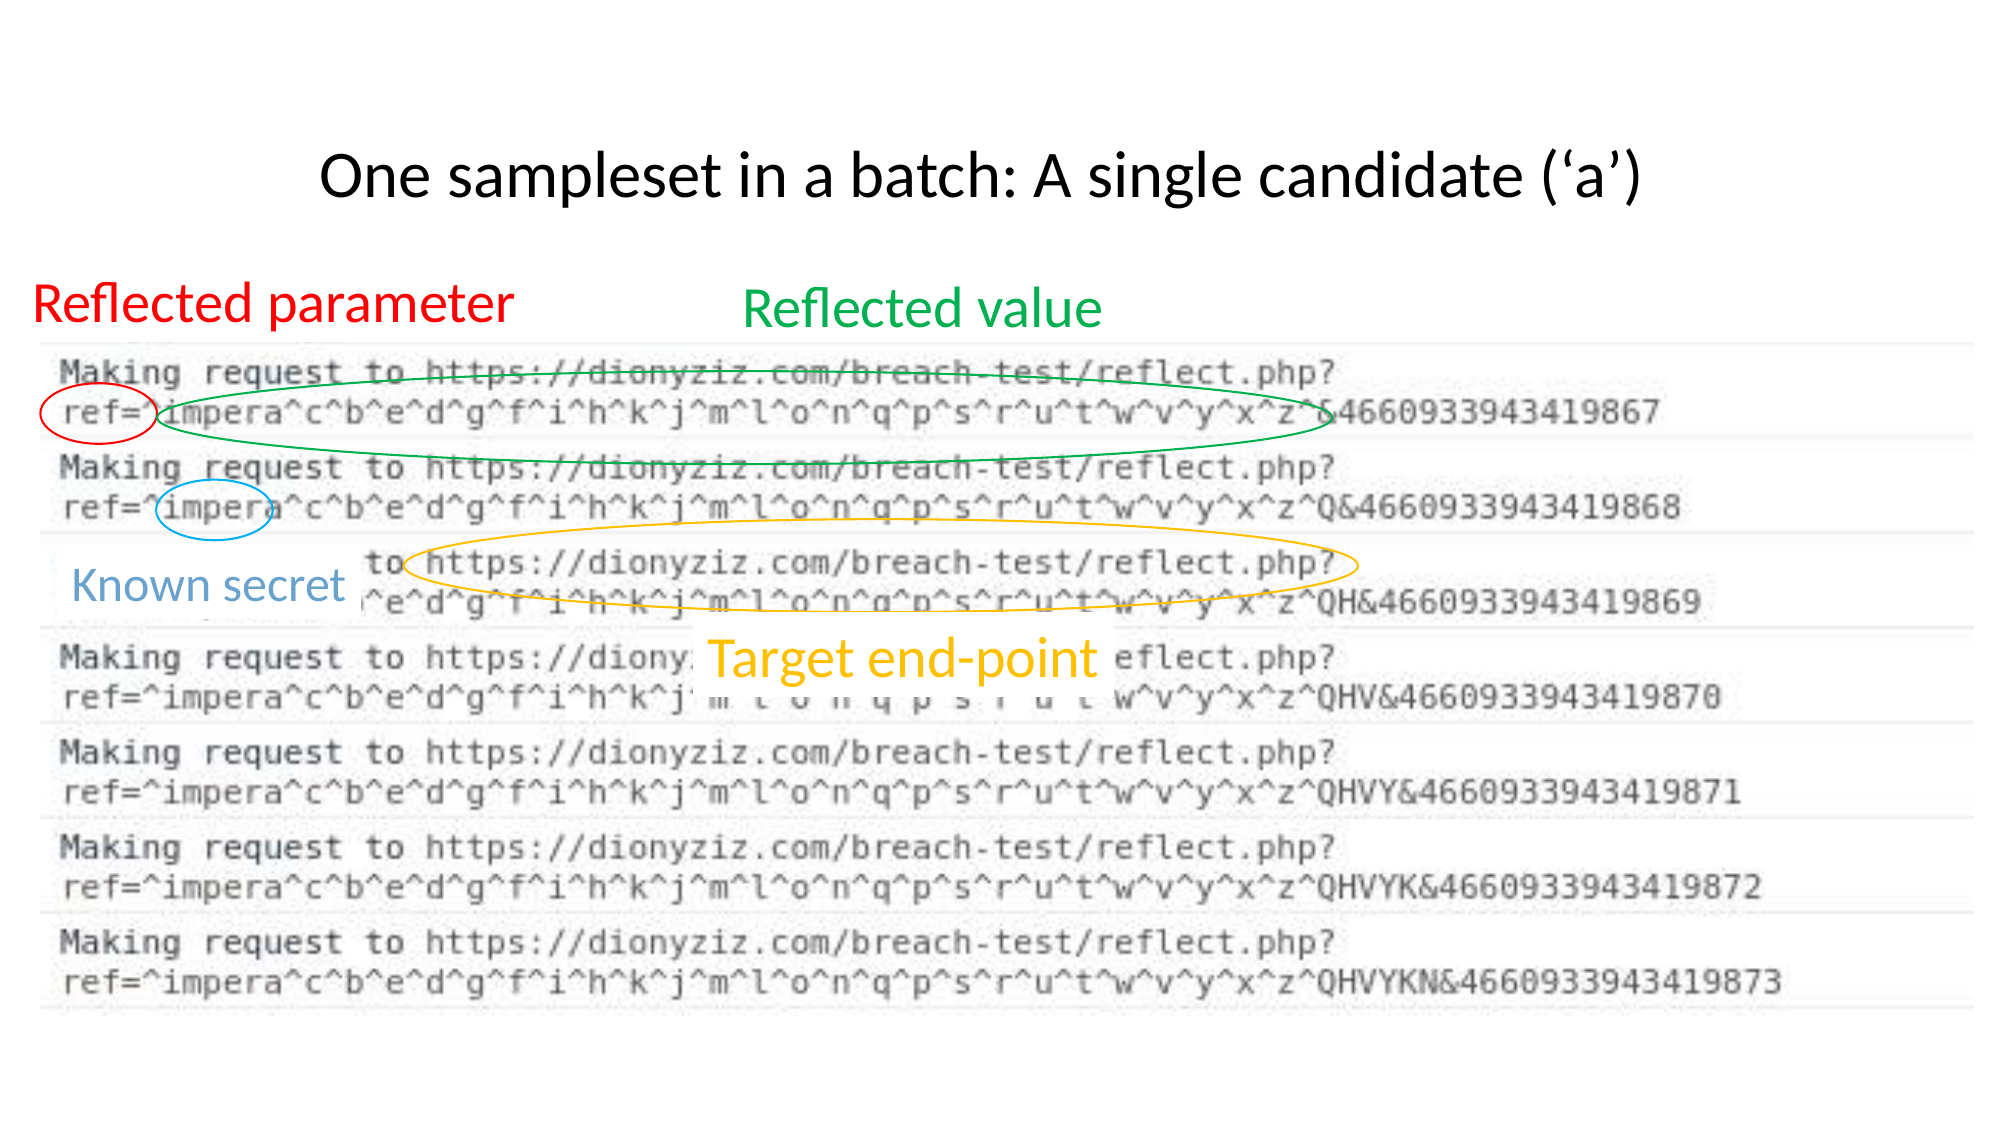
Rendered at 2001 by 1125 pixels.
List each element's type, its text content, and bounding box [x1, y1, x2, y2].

text_box Reflected parameter [17, 256, 532, 341]
text_box One sampleset in a batch: A single candidate (‘a’) [305, 123, 1660, 219]
text_box Reflected value [727, 261, 1119, 342]
picture [40, 342, 1974, 1016]
